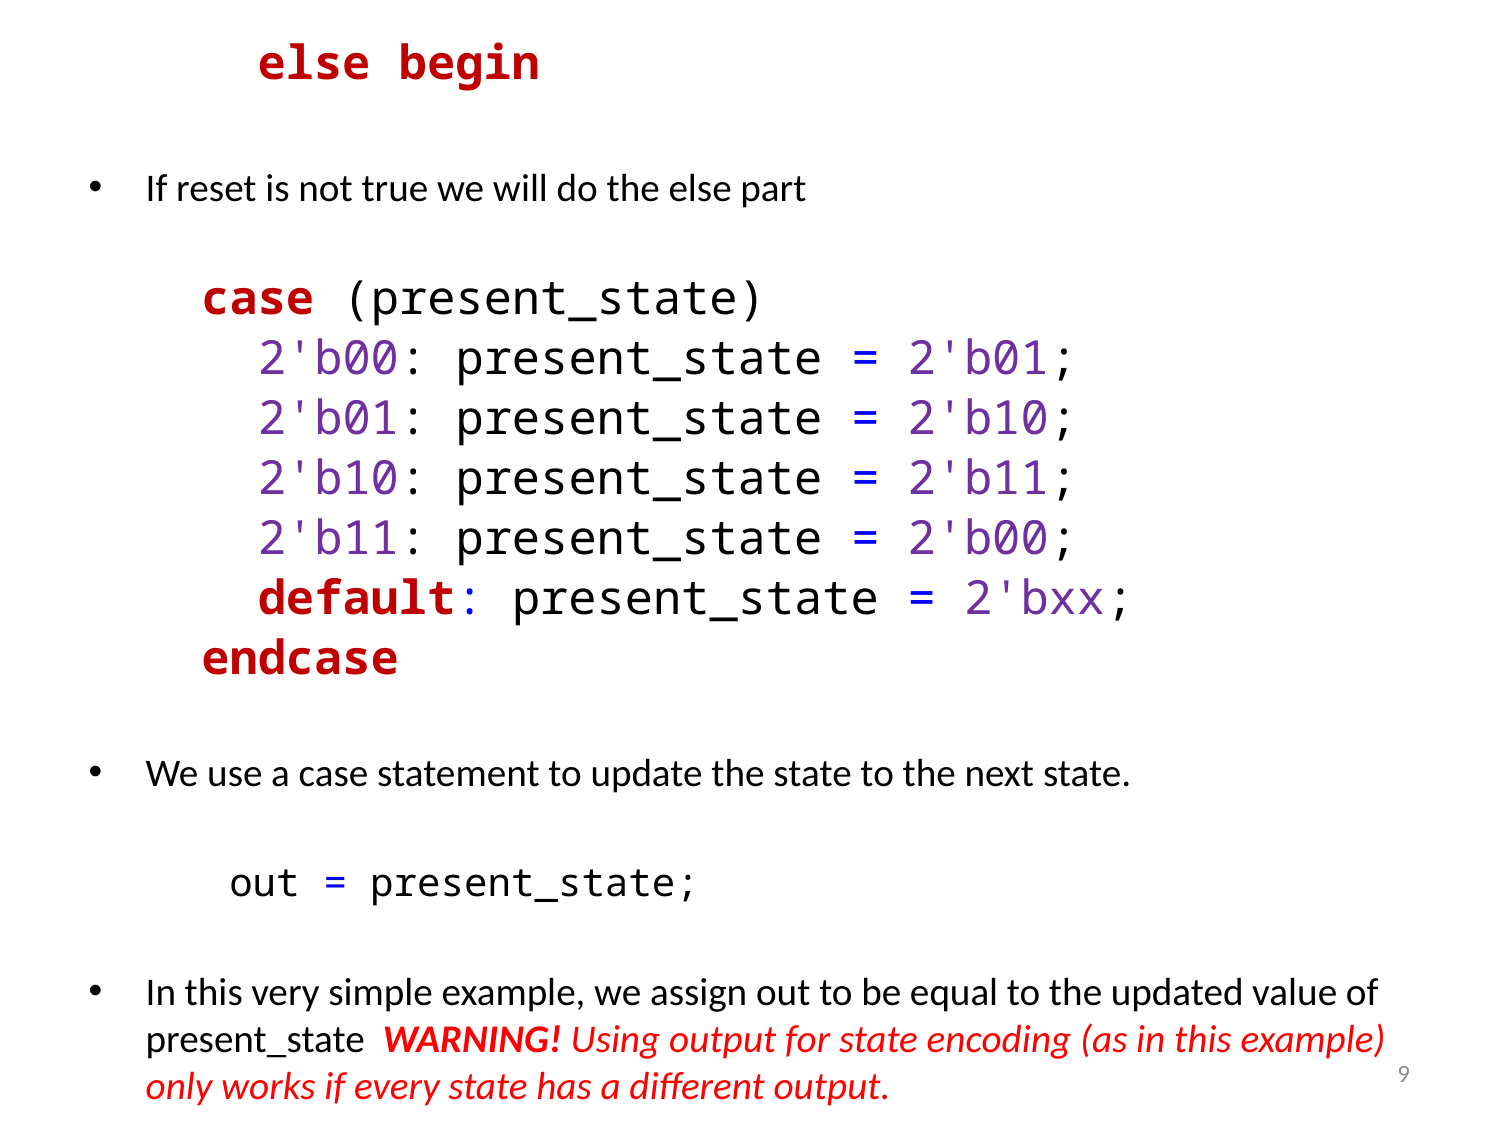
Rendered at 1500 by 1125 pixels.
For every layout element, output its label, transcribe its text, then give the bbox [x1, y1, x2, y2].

slide_number 9 [1074, 1042, 1425, 1103]
list else begin If reset is not true we will do the else part case (present_state) 2'b00: present_state = 2'b01; 2'b01: present_state = 2'b10; 2'b10: present_state = 2'b11; 2'b11: present_state = 2'b00; default: present_state = 2'bxx; endcase We use a case statement to update the state to the next state. out = present_state; In this very simple example, we assign out to be equal to the updated value of present_state WARNING! Using output for state encoding (as in this example) only works if every state has a different output. [73, 24, 1424, 1125]
